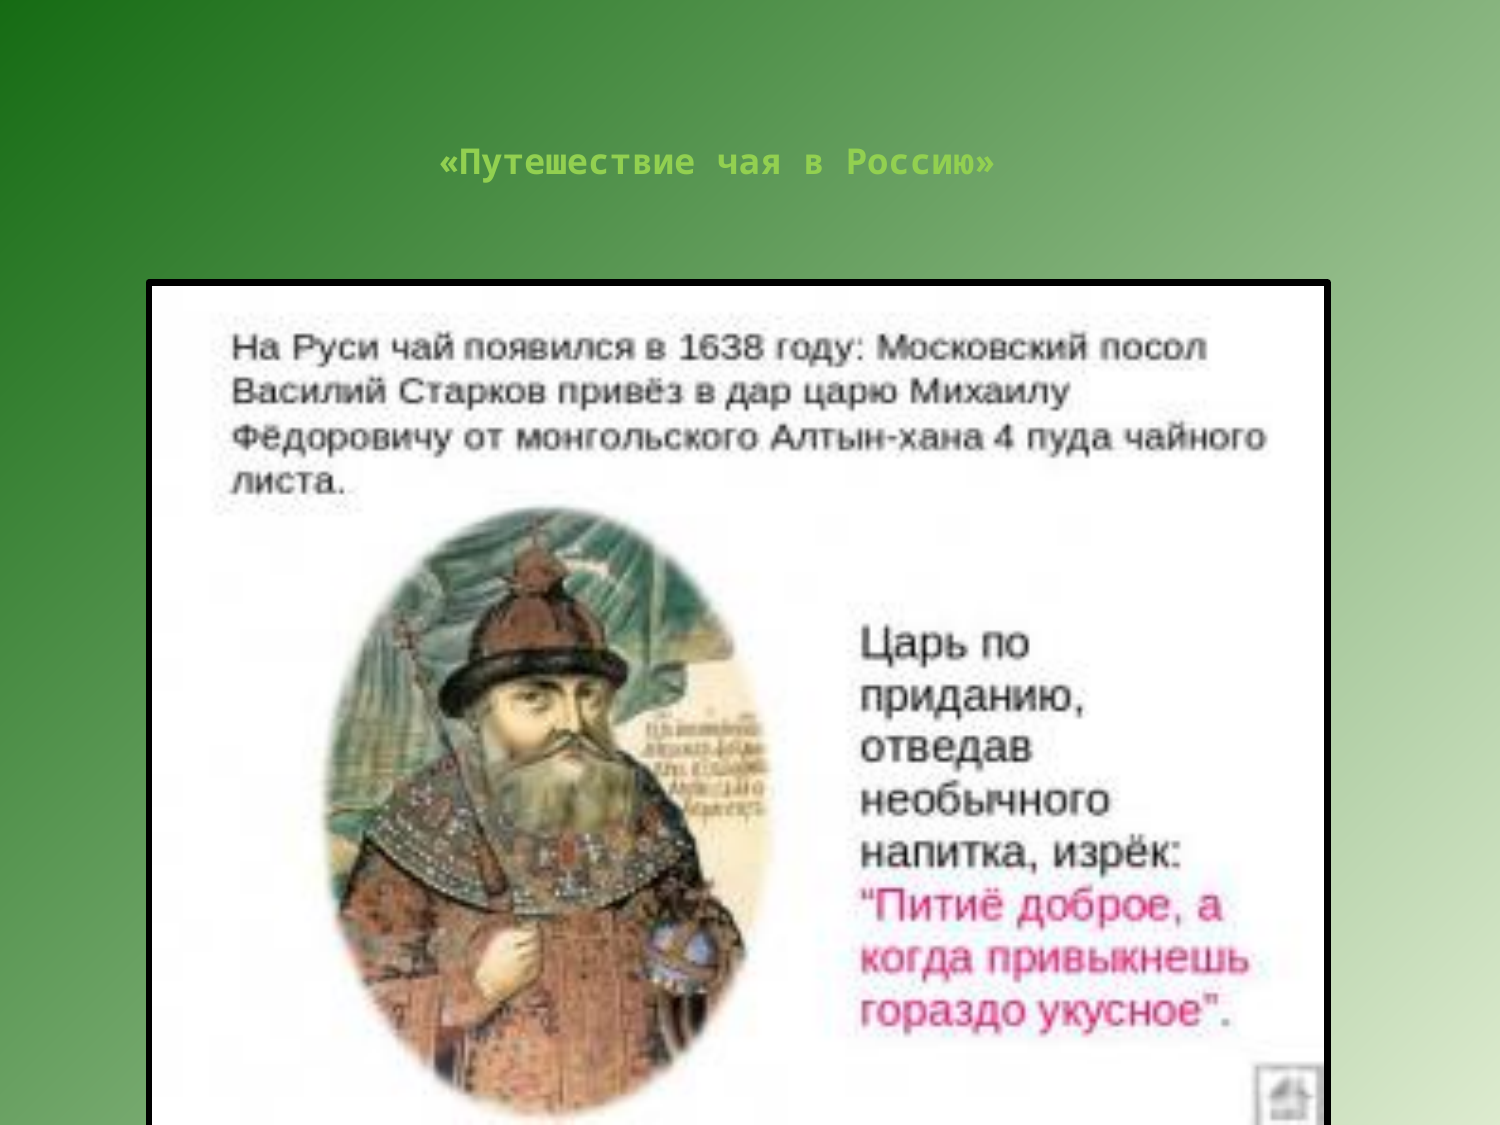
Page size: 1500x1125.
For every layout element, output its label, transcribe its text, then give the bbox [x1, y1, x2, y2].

title «Путешествие чая в Россию» [75, 45, 1425, 233]
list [152, 285, 1325, 1125]
